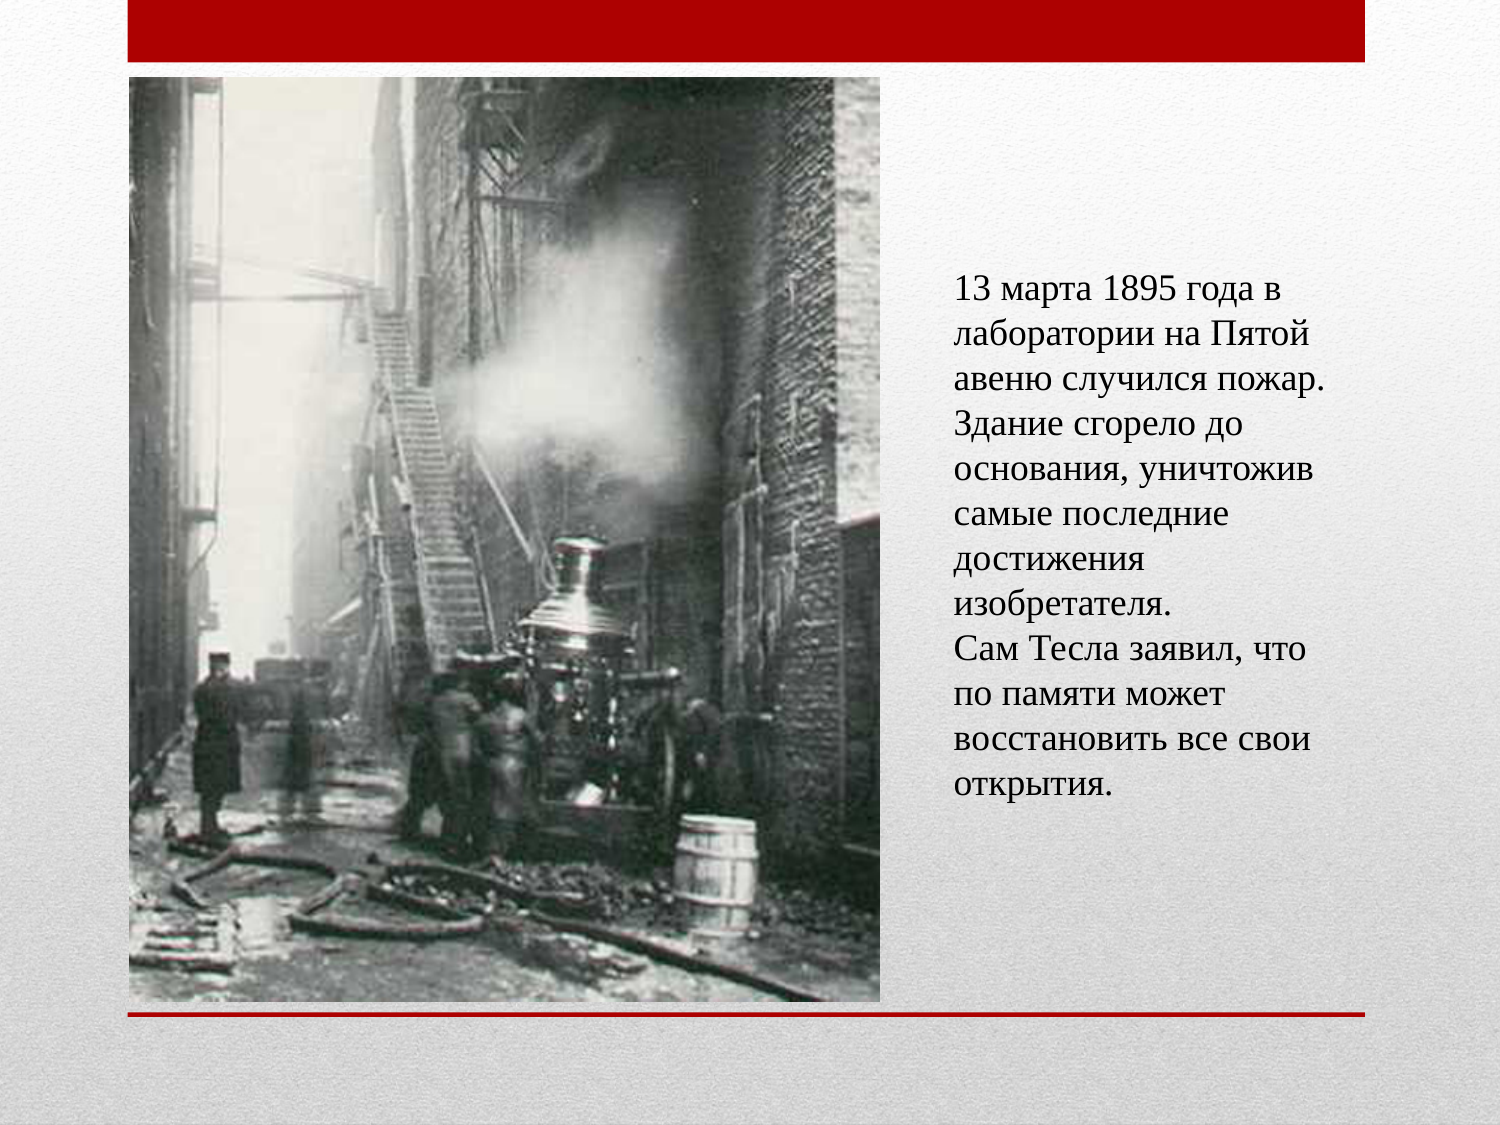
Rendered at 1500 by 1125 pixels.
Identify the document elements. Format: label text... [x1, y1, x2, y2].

text_box 13 марта 1895 года в лаборатории на Пятой авеню случился пожар. Здание сгорело до основания, уничтожив самые последние достижения изобретателя. Сам Тесла заявил, что по памяти может восстановить все свои открытия. [938, 255, 1353, 811]
picture [128, 77, 881, 1003]
